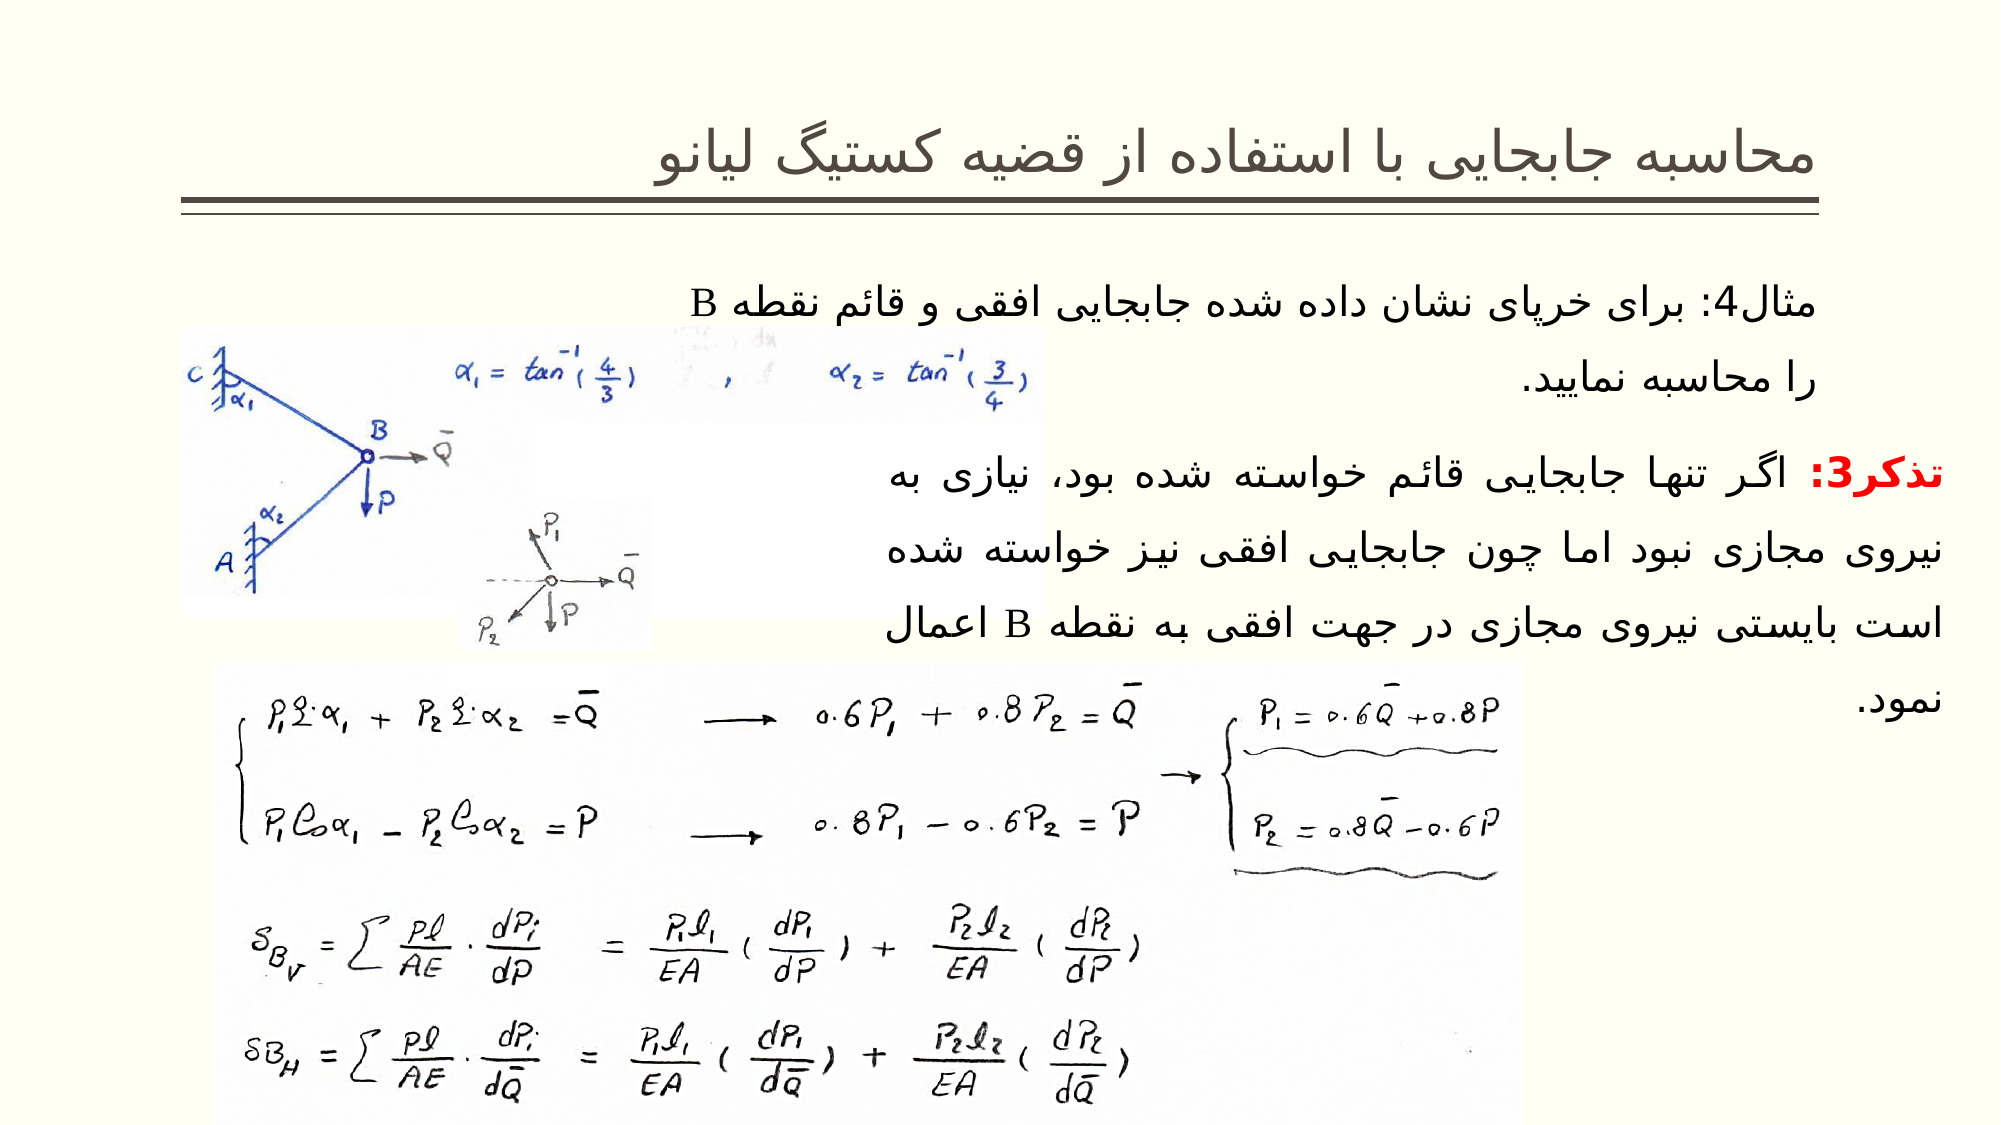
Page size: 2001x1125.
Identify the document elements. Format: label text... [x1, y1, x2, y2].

text_box مثال4: برای خرپای نشان داده شده جابجایی افقی و قائم نقطه B را محاسبه نمایید. [675, 242, 1833, 408]
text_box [214, 498, 1522, 1125]
text_box تذکر3: اگر تنها جابجایی قائم خواسته شده بود، نیازی به نیروی مجازی نبود اما چون جابجایی افقی نیز خواسته شده است بایستی نیروی مجازی در جهت افقی به نقطه B اعمال نمود. [1052, 413, 1960, 729]
picture [181, 327, 1047, 617]
title محاسبه جابجایی با استفاده از قضیه کستیگ لیانو [181, 12, 1819, 193]
